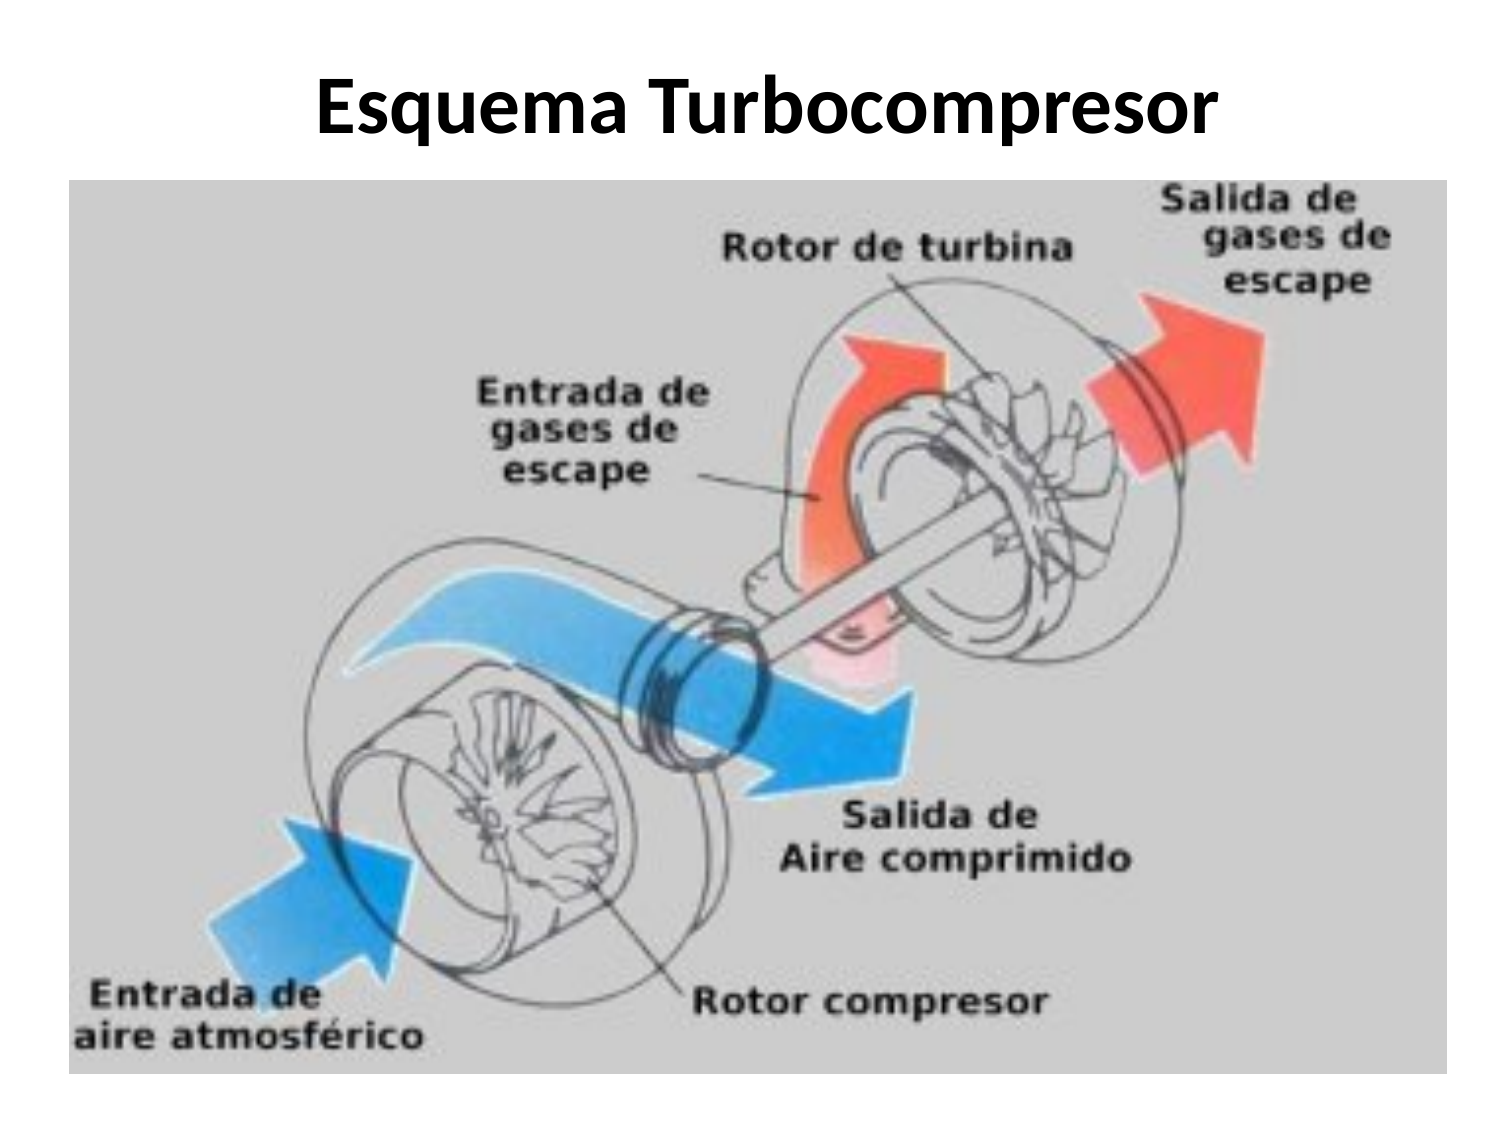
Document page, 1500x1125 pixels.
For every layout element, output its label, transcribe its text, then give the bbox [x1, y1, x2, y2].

title Esquema Turbocompresor [159, 42, 1378, 159]
picture [69, 180, 1448, 1075]
